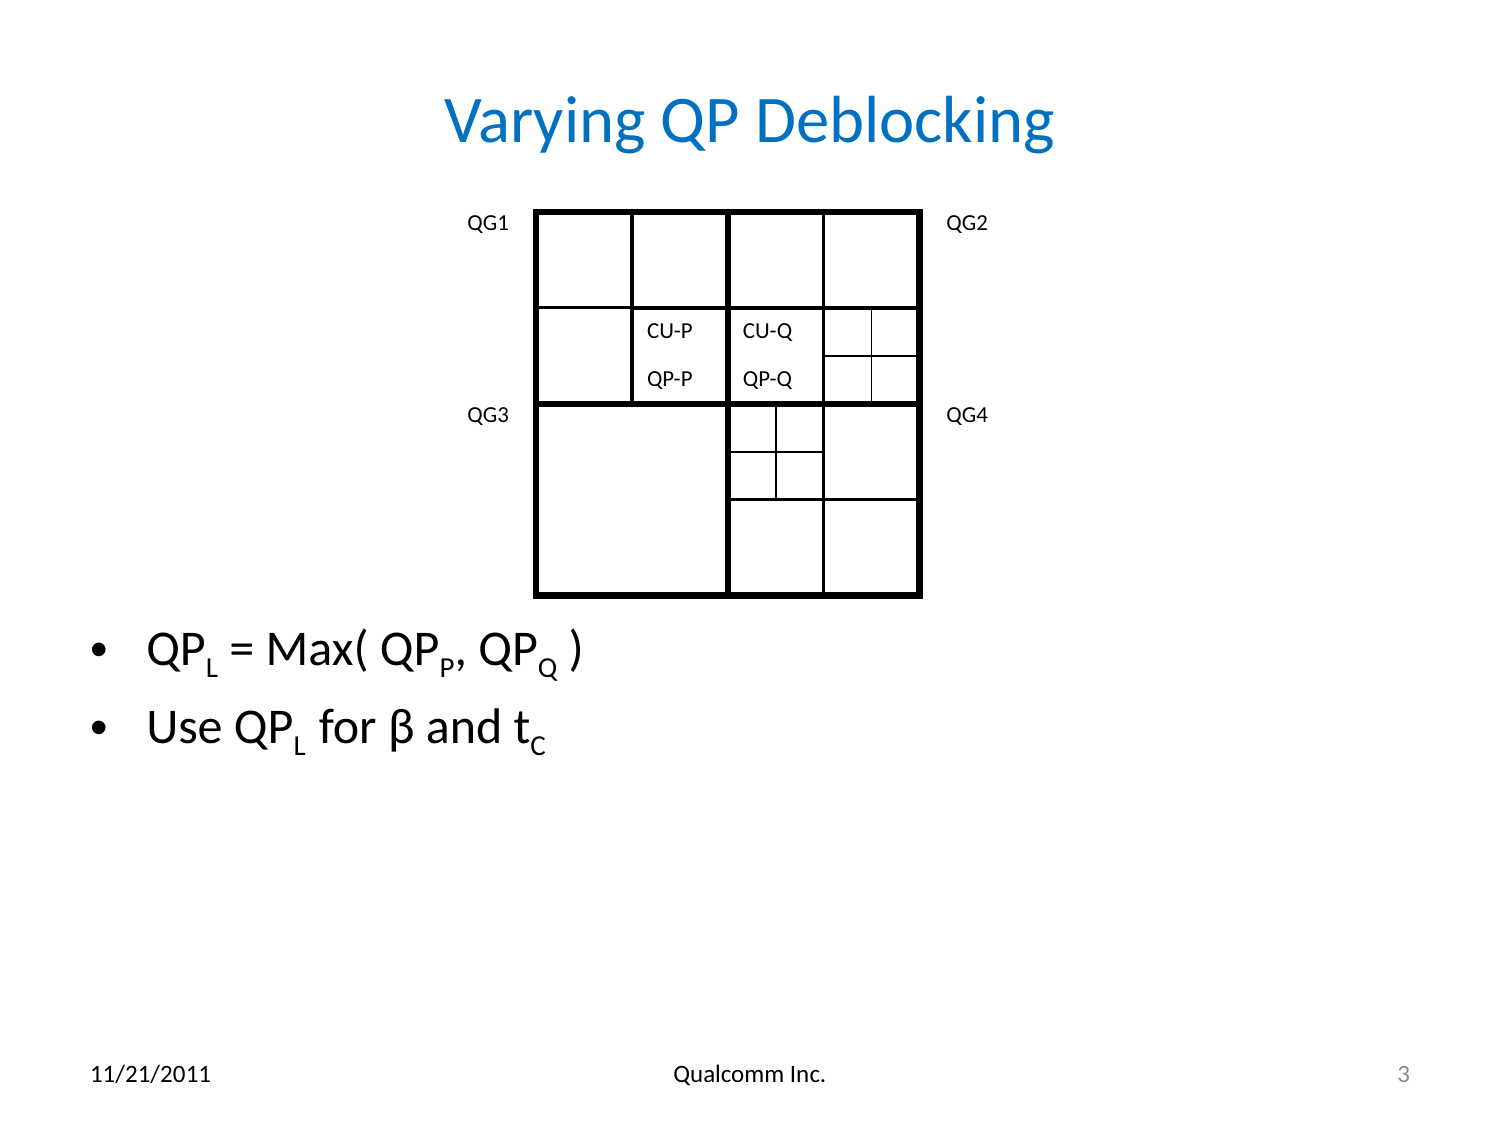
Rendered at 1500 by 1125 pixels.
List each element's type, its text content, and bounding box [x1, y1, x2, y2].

slide_number 3 [1074, 1042, 1425, 1103]
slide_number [75, 1042, 425, 1103]
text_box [237, 199, 1213, 620]
list QPL = Max( QPP, QPQ ) Use QPL for β and tC [75, 187, 1425, 1005]
footer Qualcomm Inc. [512, 1042, 988, 1103]
title Varying QP Deblocking [75, 45, 1425, 187]
